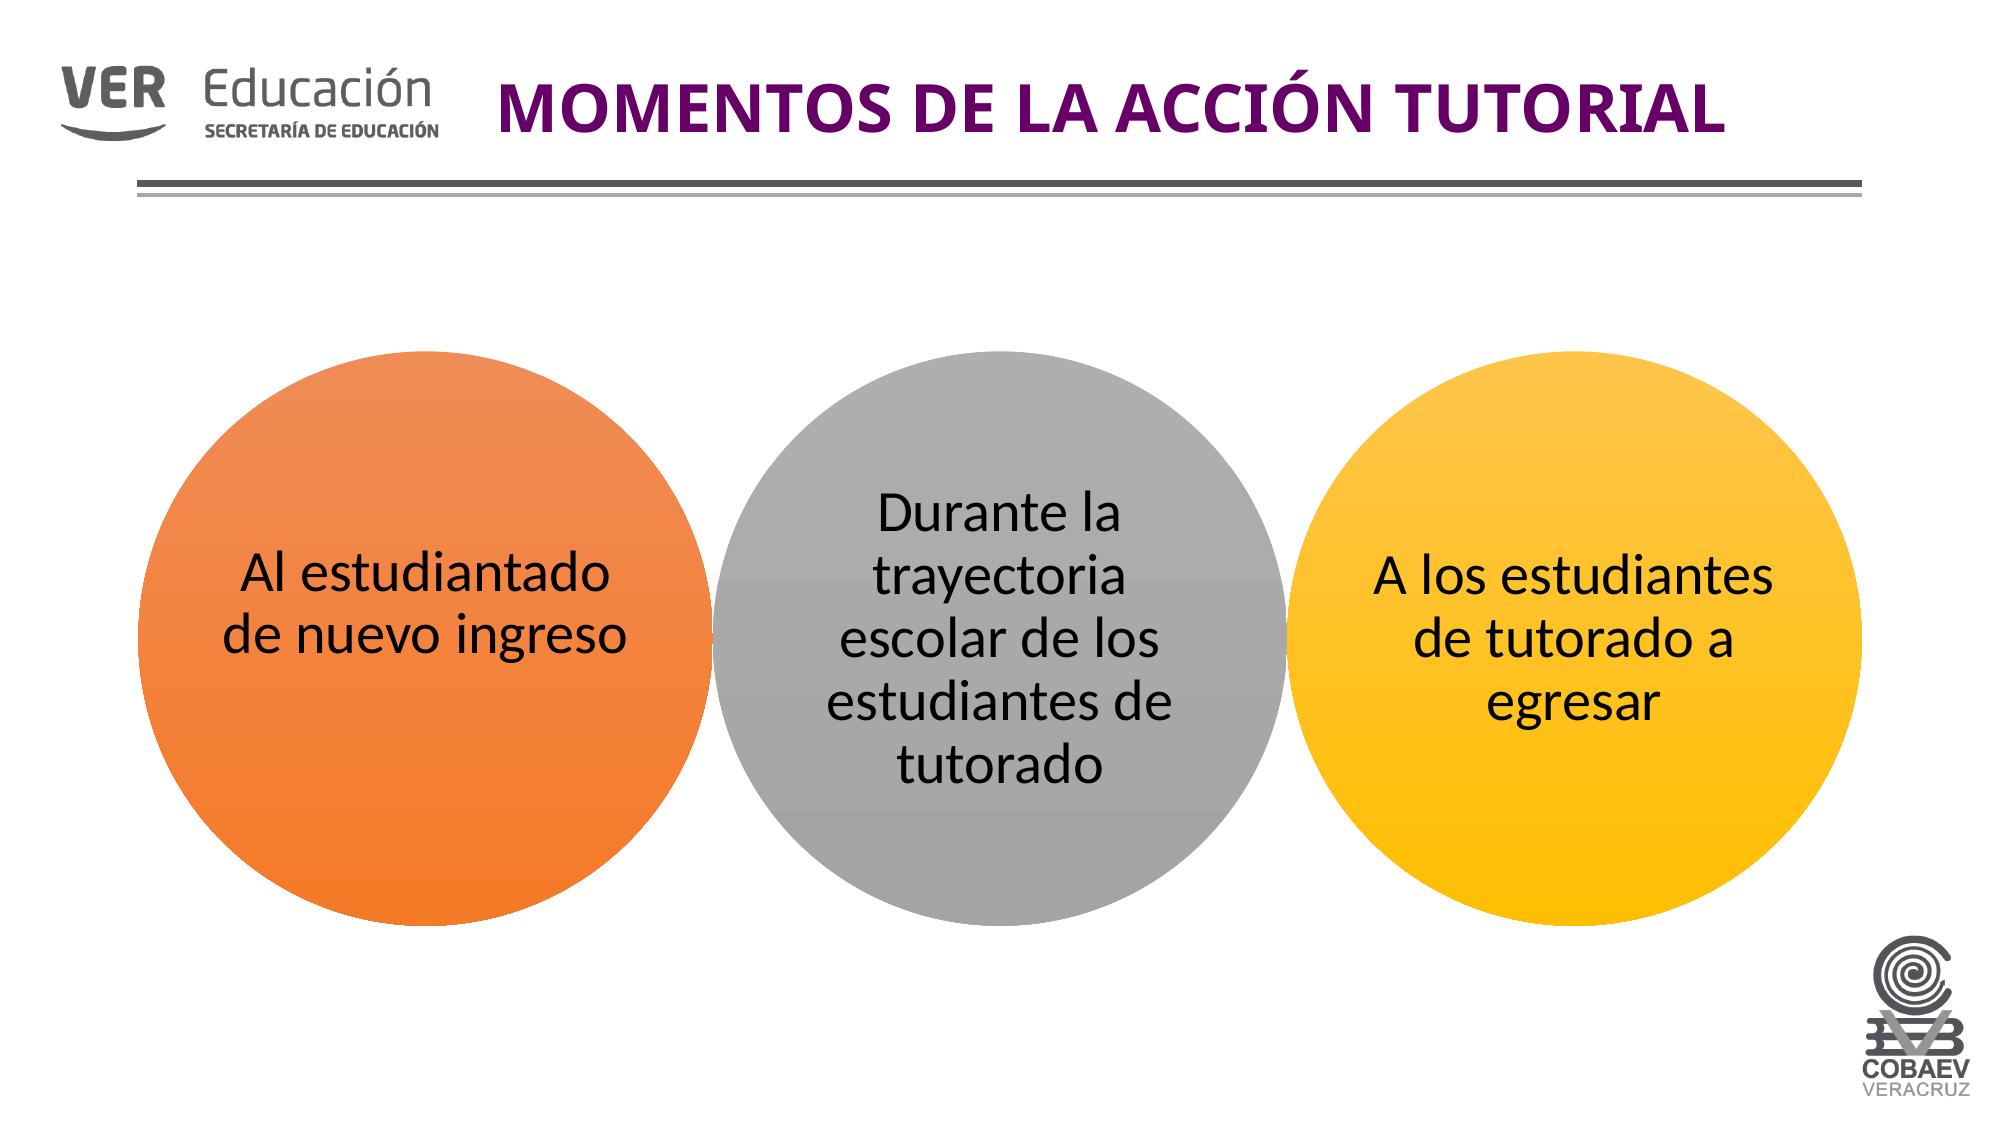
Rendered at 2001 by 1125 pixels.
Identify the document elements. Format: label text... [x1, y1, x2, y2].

title MOMENTOS DE LA ACCIÓN TUTORIAL [480, 59, 1863, 162]
picture [24, 37, 475, 162]
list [137, 226, 1863, 1051]
picture [1847, 921, 1985, 1110]
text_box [137, 183, 1863, 195]
